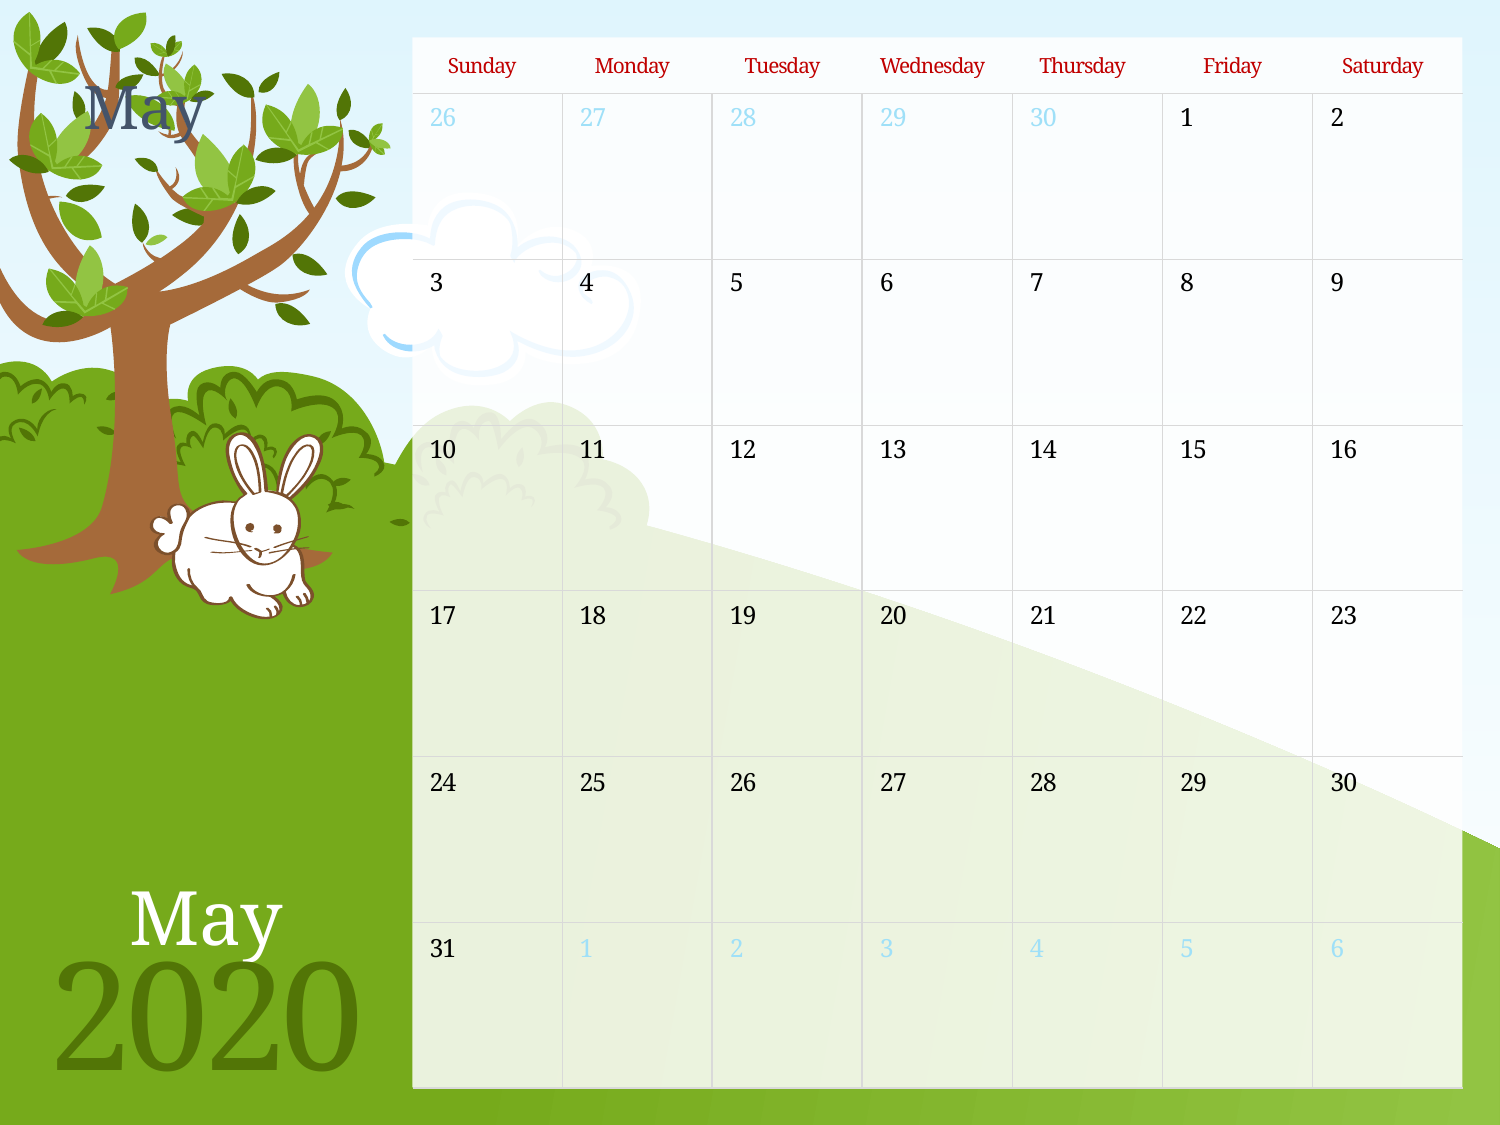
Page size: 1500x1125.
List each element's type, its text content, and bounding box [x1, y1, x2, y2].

title May [68, 70, 1450, 150]
